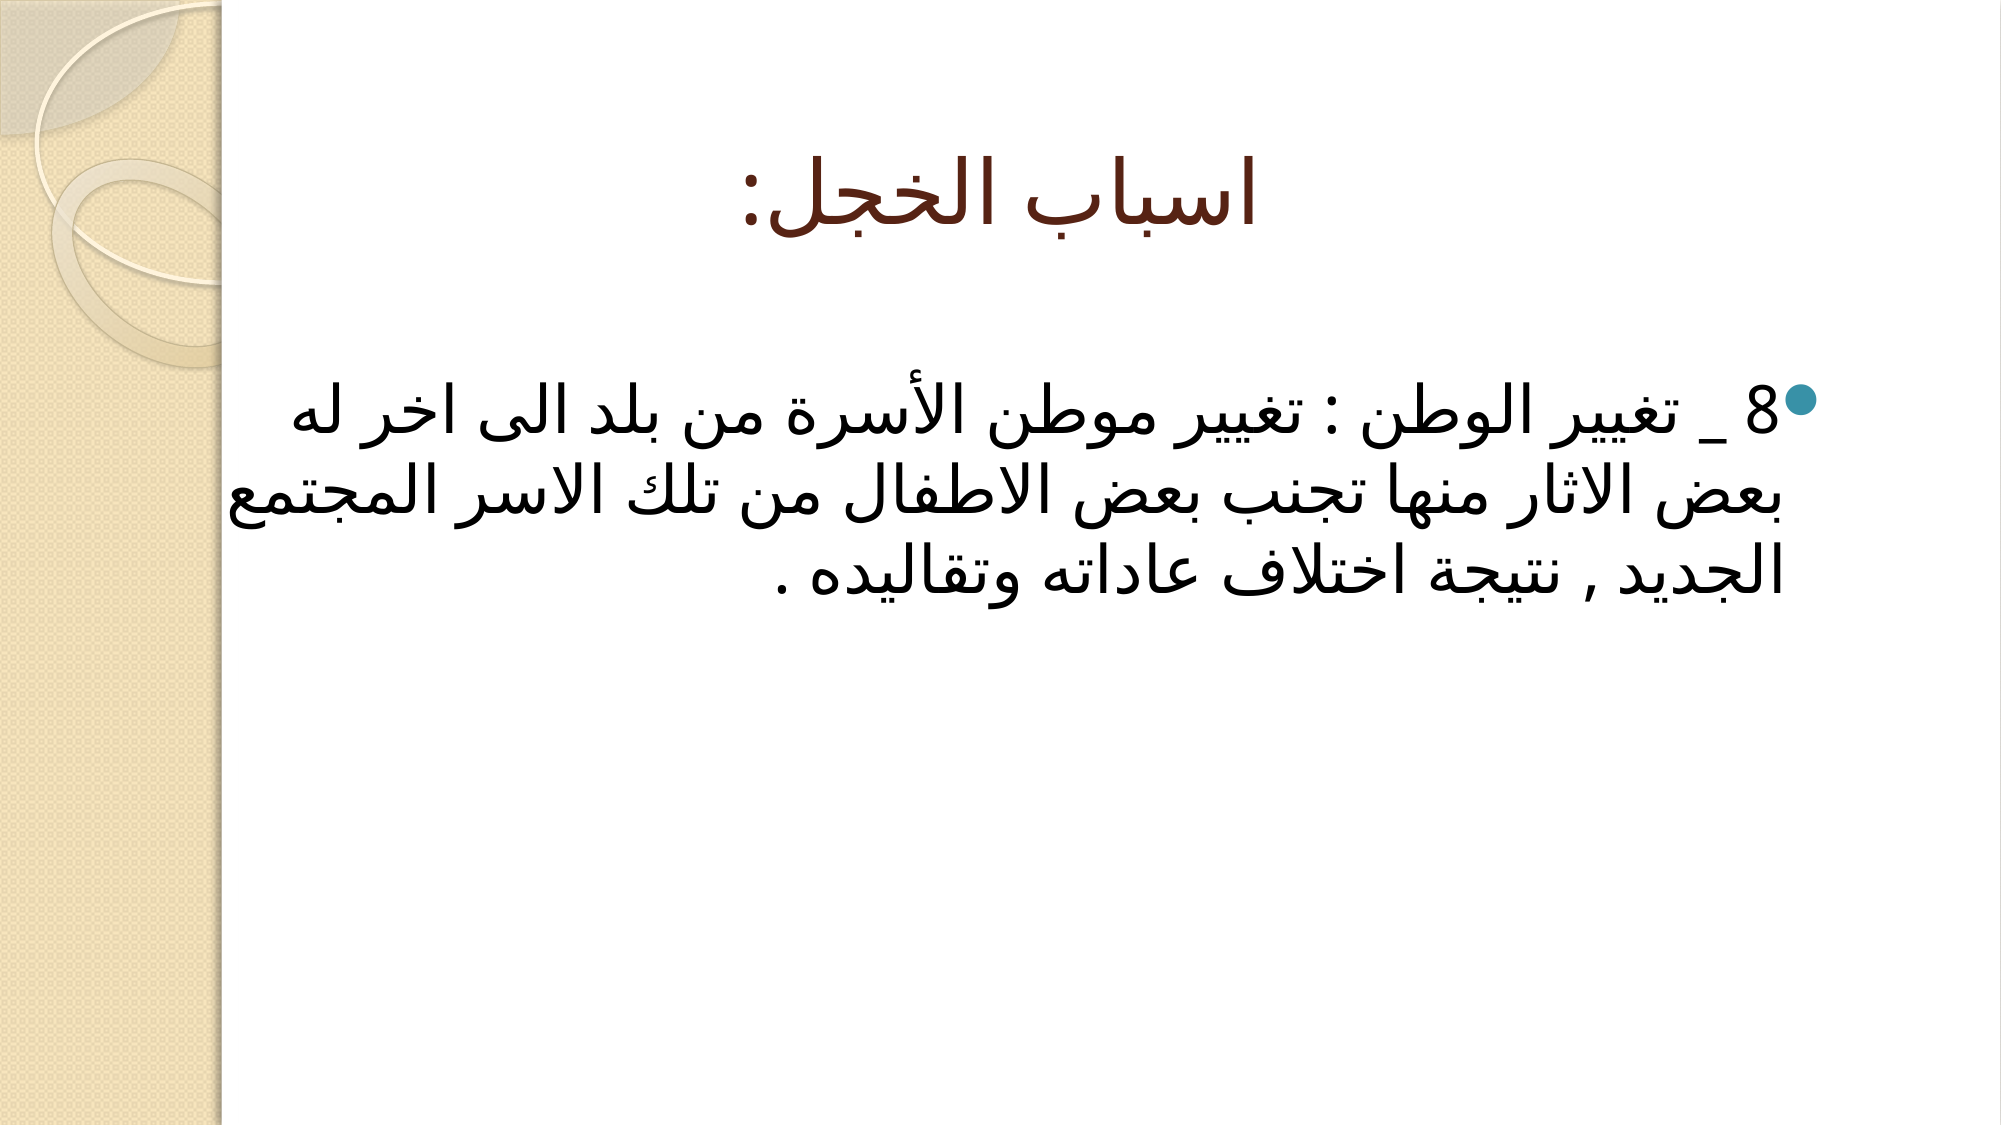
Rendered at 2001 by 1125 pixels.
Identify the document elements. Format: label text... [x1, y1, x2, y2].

list 8 _ تغيير الوطن : تغيير موطن الأسرة من بلد الى اخر له بعض الاثار منها تجنب بعض الاطفال من تلك الاسر المجتمع الجديد , نتيجة اختلاف عاداته وتقاليده . [137, 359, 1863, 1074]
title اسباب الخجل: [137, 79, 1863, 298]
